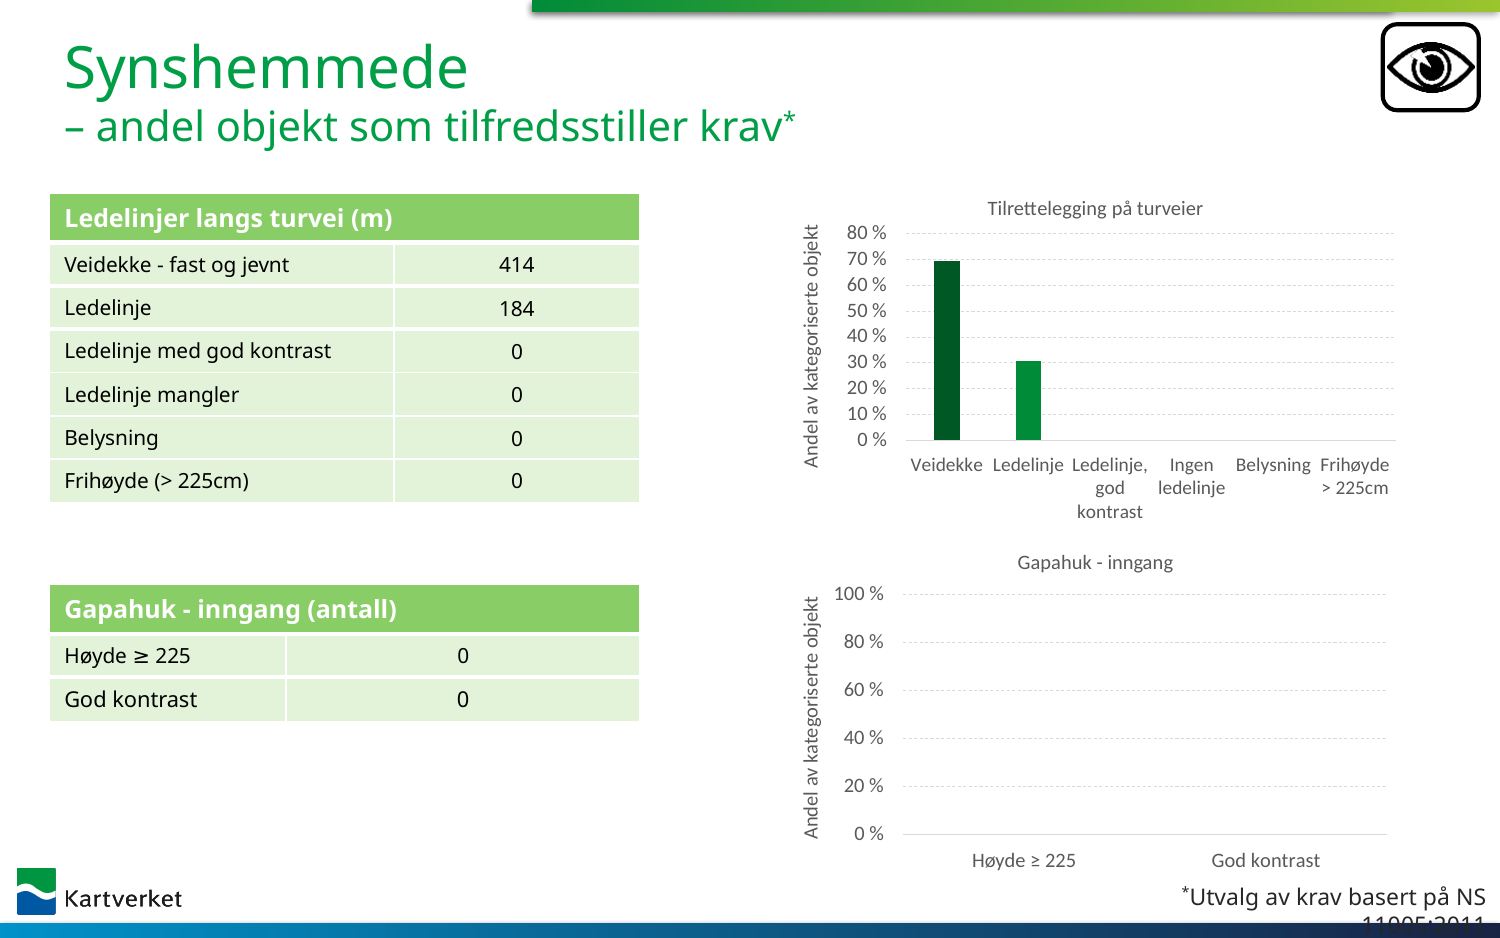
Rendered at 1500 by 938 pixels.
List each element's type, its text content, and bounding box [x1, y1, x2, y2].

table_cell God kontrast [50, 679, 285, 721]
table_cell 0 [287, 636, 639, 675]
table_cell 414 [395, 245, 639, 284]
table_header Gapahuk - inngang (antall) [50, 585, 639, 632]
table_cell Ledelinje [50, 288, 393, 327]
table_cell 0 [395, 331, 639, 372]
table_cell 0 [395, 460, 639, 502]
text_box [1382, 24, 1480, 111]
table_cell 184 [395, 288, 639, 327]
table_cell Høyde ≥ 225 [50, 636, 285, 675]
picture [791, 541, 1400, 880]
table_cell Belysning [50, 417, 393, 458]
table_cell 0 [395, 417, 639, 458]
picture [791, 187, 1400, 526]
table_cell Frihøyde (> 225cm) [50, 460, 393, 502]
table_cell 0 [287, 679, 639, 721]
table_cell Veidekke - fast og jevnt [50, 245, 393, 284]
table_header Ledelinjer langs turvei (m) [50, 194, 639, 240]
text_box Synshemmede – andel objekt som tilfredsstiller krav* [49, 24, 1431, 158]
table_cell 0 [395, 373, 639, 415]
table_cell Ledelinje med god kontrast [50, 331, 393, 372]
table_cell Ledelinje mangler [50, 373, 393, 415]
text_box *Utvalg av krav basert på NS 11005:2011 [1068, 873, 1500, 938]
